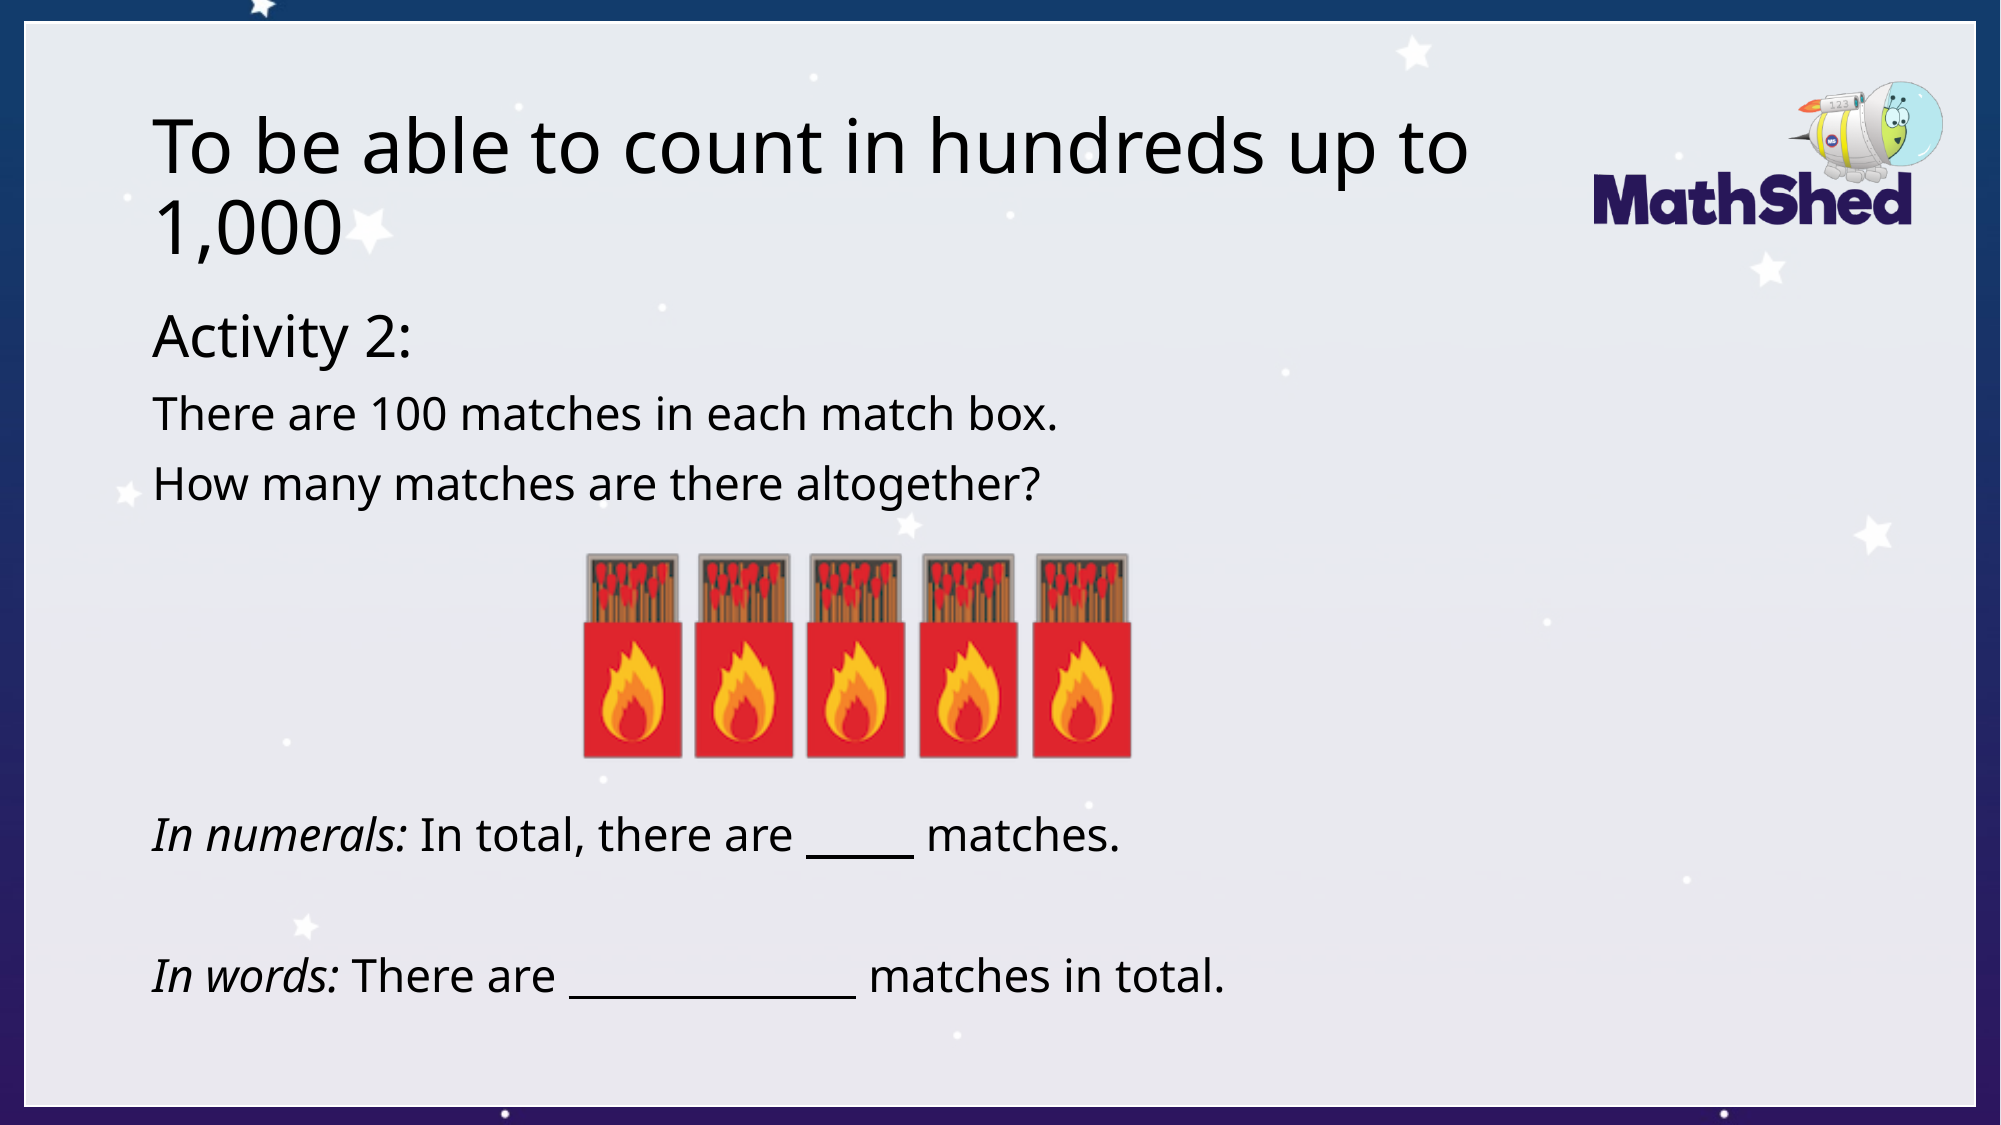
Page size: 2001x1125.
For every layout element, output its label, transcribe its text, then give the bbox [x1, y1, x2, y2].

list Activity 2: There are 100 matches in each match box. How many matches are there altogether? In numerals: In total, there are matches. In words: There are matches in total. [137, 299, 1863, 1014]
picture [0, 0, 2001, 1125]
title To be able to count in hundreds up to 1,000 [137, 81, 1578, 299]
